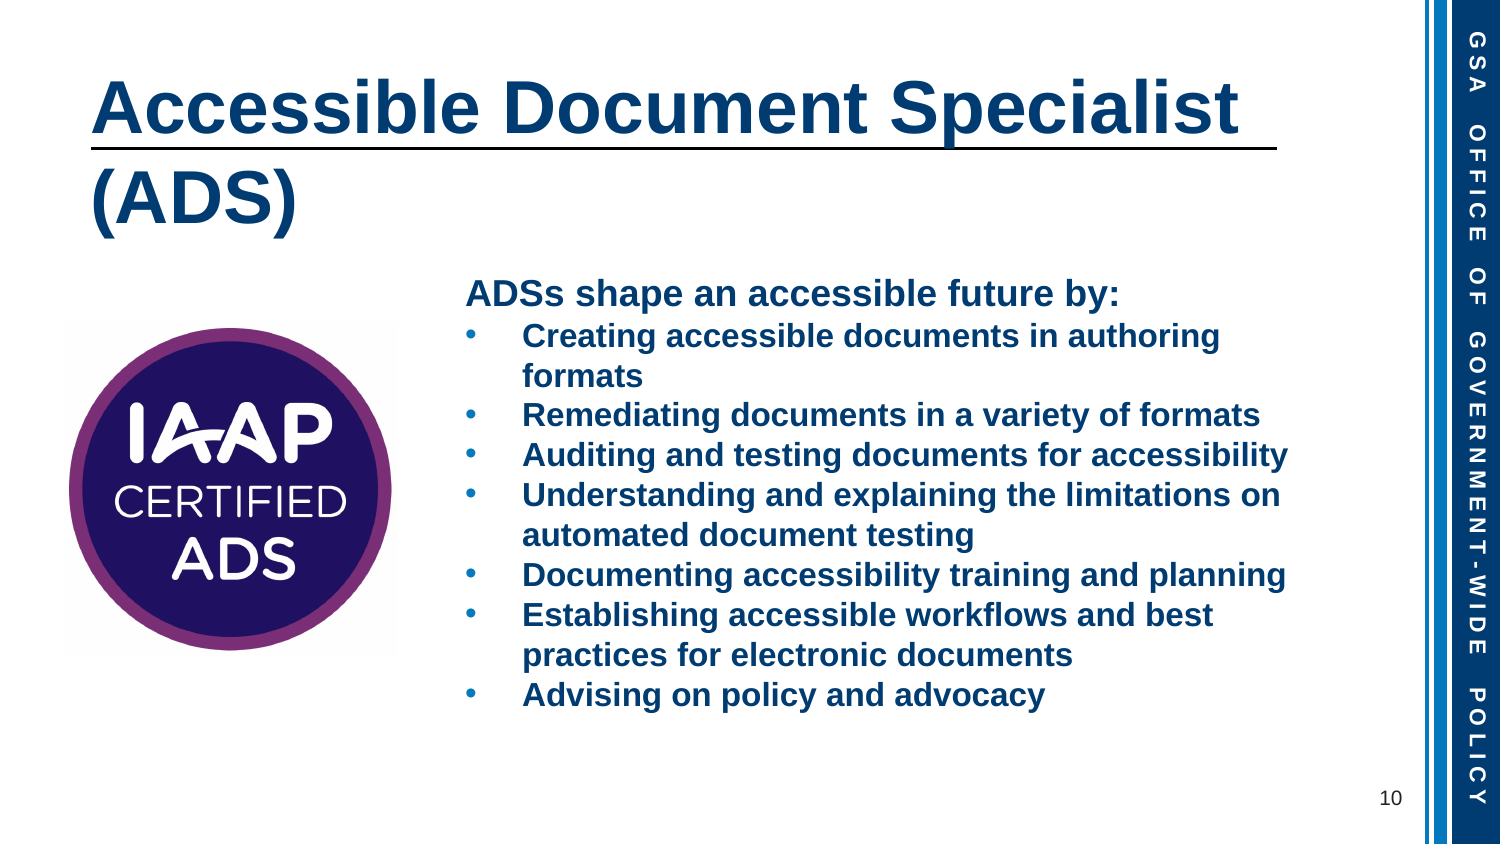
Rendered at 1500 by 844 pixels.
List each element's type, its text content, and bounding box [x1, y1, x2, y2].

slide_number 10 [1327, 764, 1418, 830]
list ADSs shape an accessible future by: Creating accessible documents in authoring formats Remediating documents in a variety of formats Auditing and testing documents for accessibility Understanding and explaining the limitations on automated document testing Documenting accessibility training and planning Establishing accessible workflows and best practices for electronic documents Advising on policy and advocacy [450, 254, 1350, 534]
picture [62, 321, 398, 657]
title Accessible Document Specialist (ADS) [75, 109, 1393, 254]
